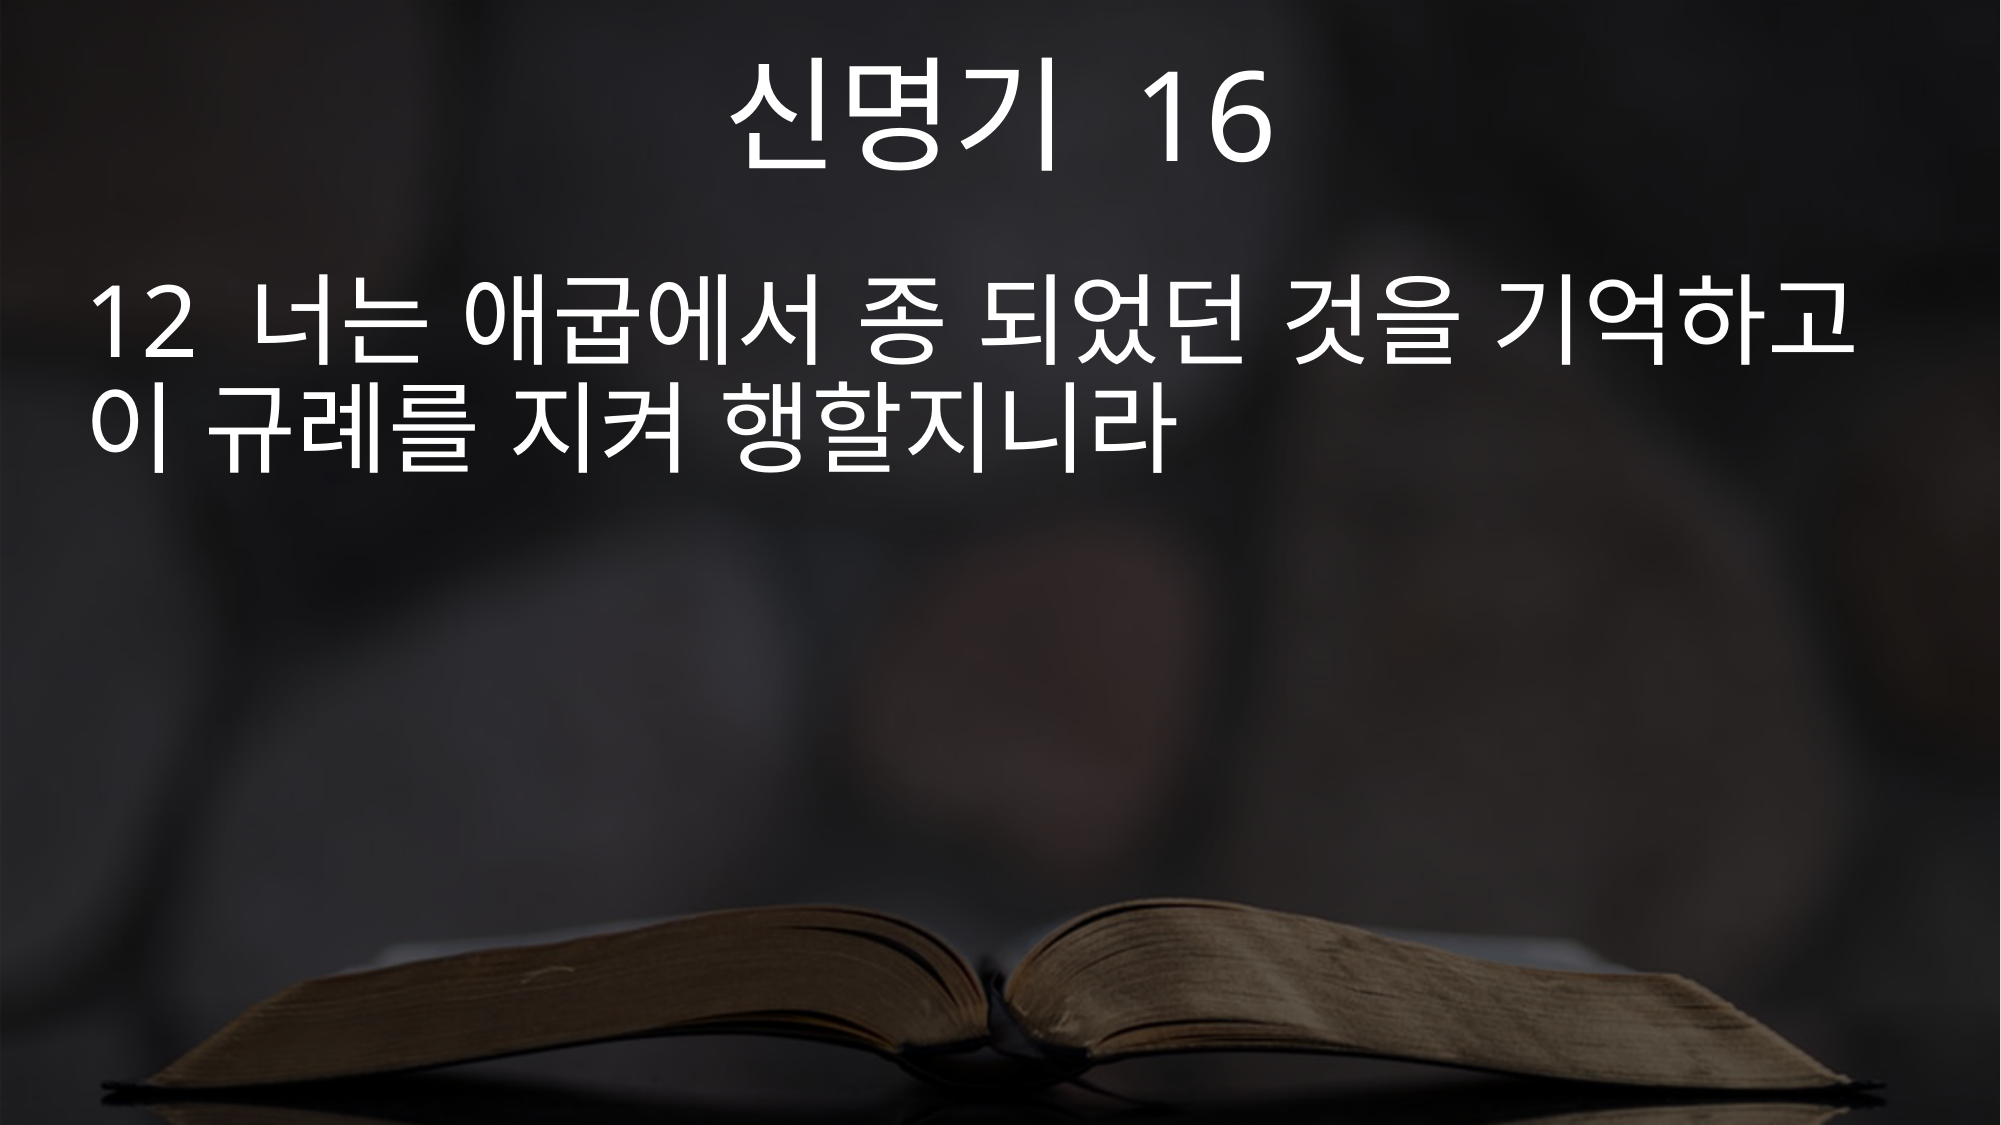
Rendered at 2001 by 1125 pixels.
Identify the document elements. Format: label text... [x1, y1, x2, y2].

picture [0, 0, 2001, 1125]
footer 신명기 16 [0, 32, 2000, 192]
list 12 너는 애굽에서 종 되었던 것을 기억하고 이 규례를 지켜 행할지니라 [69, 263, 1953, 423]
